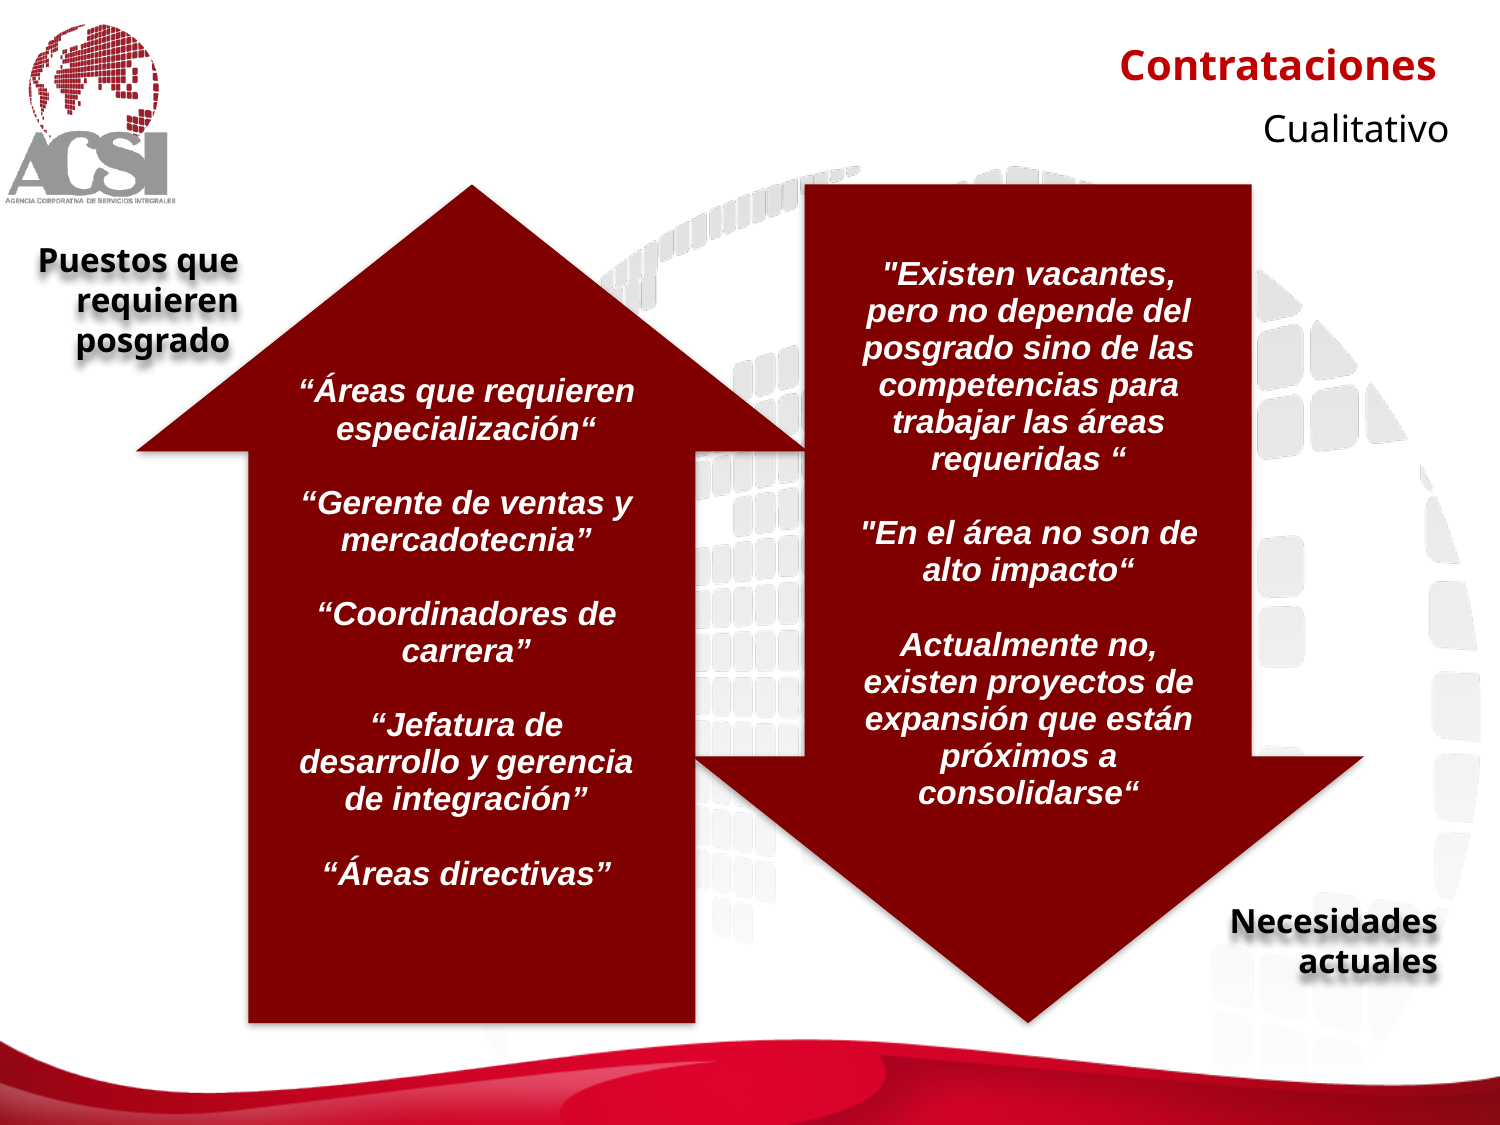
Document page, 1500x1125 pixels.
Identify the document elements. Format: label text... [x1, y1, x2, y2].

picture [0, 149, 1500, 1125]
text_box Contrataciones [933, 30, 1500, 96]
text_box Necesidades actuales [1198, 893, 1453, 988]
text_box Puestos que requieren posgrado [0, 231, 254, 367]
text_box [135, 184, 799, 1024]
picture [696, 452, 804, 756]
text_box [691, 184, 1365, 1024]
picture [0, 19, 182, 208]
text_box Cualitativo [1248, 101, 1465, 159]
text_box "Existen vacantes, pero no depende del posgrado sino de las competencias para trabajar las áreas requeridas “ "En el área no son de alto impacto“ Actualmente no, existen proyectos de expansión que están próximos a consolidarse“ [840, 248, 1218, 857]
text_box “Áreas que requieren especialización“ “Gerente de ventas y mercadotecnia” “Coordinadores de carrera” “Jefatura de desarrollo y gerencia de integración” “Áreas directivas” [277, 365, 656, 900]
